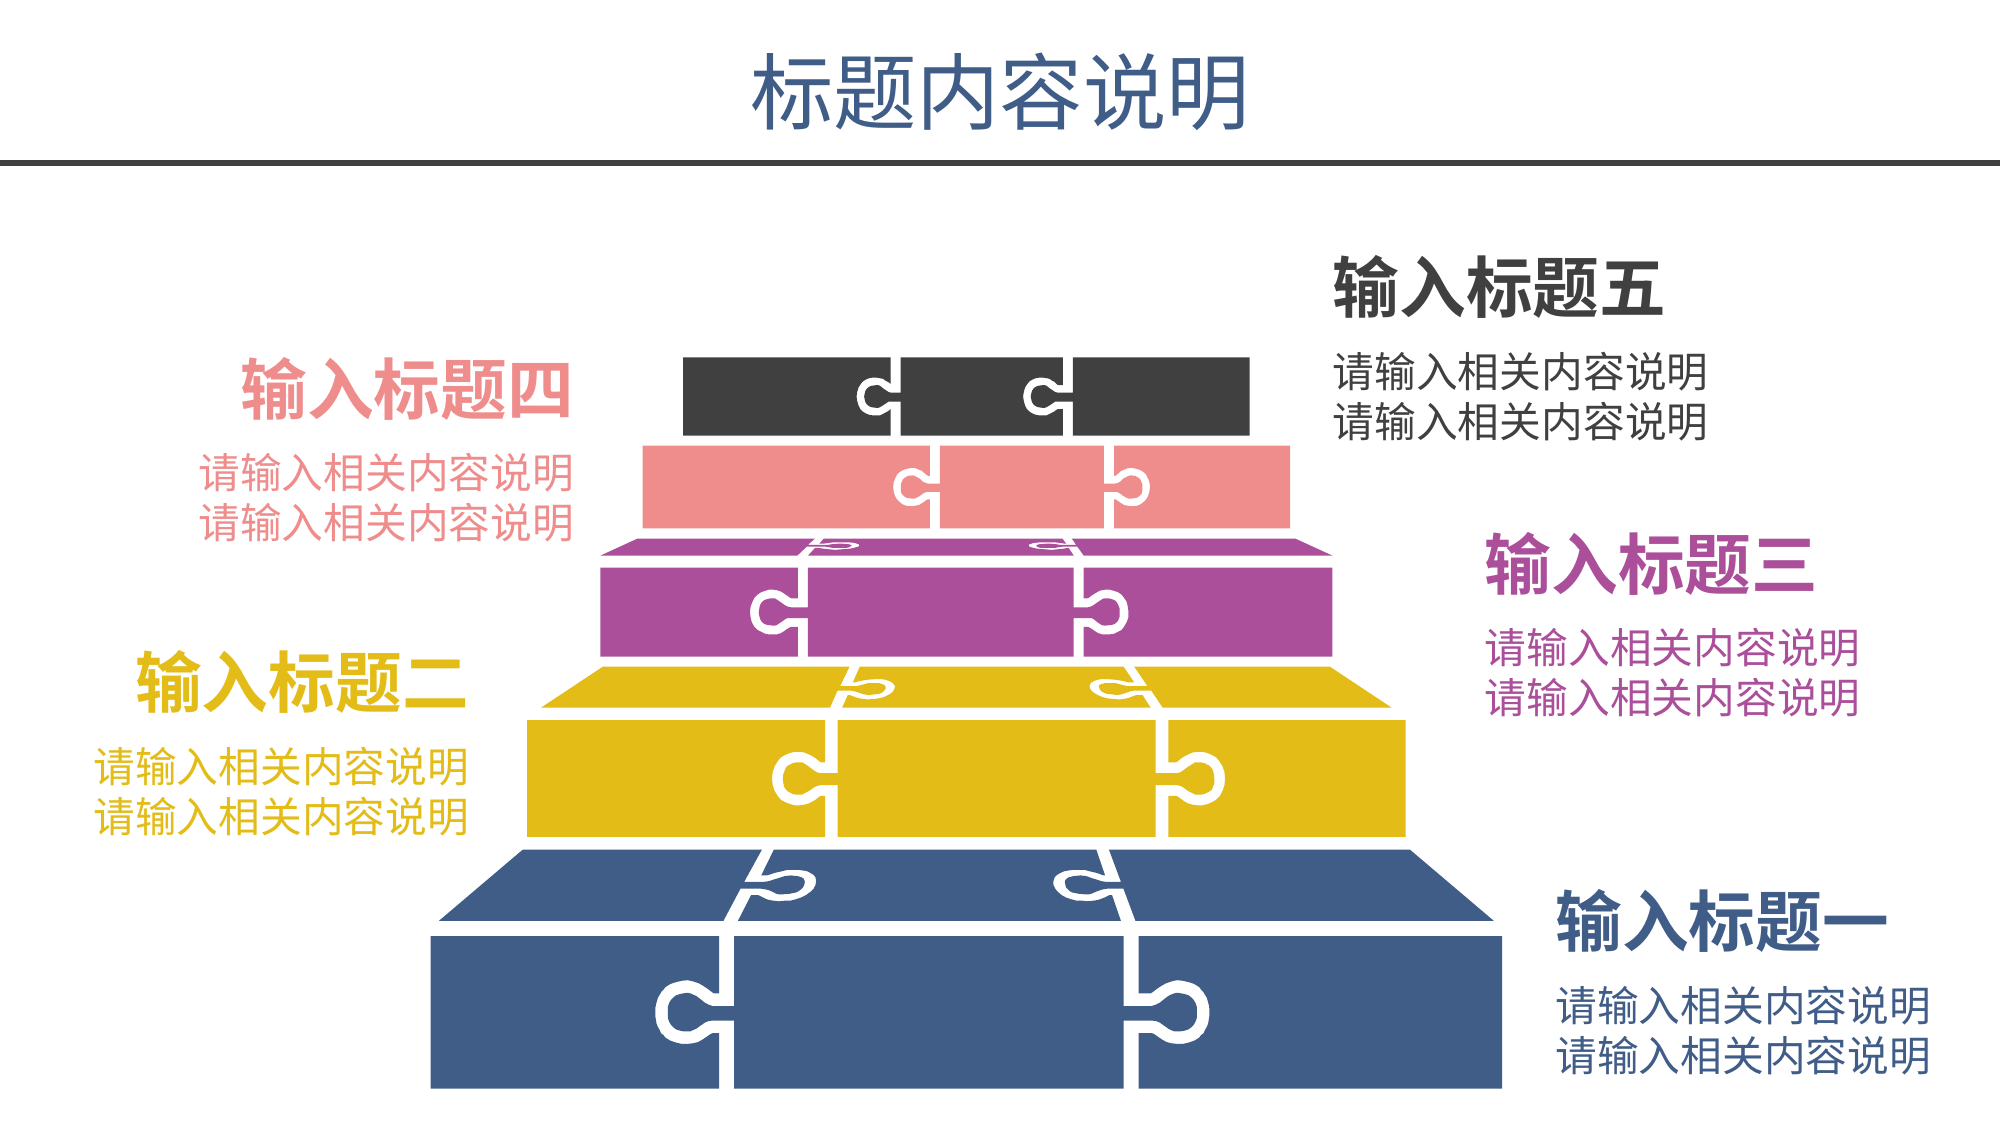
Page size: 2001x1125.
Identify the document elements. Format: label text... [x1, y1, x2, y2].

text_box 输入标题五 [1317, 238, 1744, 334]
title 标题内容说明 [137, 39, 1863, 155]
text_box [642, 445, 930, 529]
text_box [1168, 720, 1406, 837]
text_box [600, 538, 852, 556]
text_box [864, 357, 1063, 436]
text_box [600, 567, 798, 657]
text_box [438, 849, 805, 921]
text_box [430, 936, 720, 1089]
text_box 请输入相关内容说明 请输入相关内容说明 [1540, 972, 1967, 1088]
text_box [1036, 538, 1333, 556]
text_box 请输入相关内容说明 请输入相关内容说明 [1317, 337, 1744, 453]
text_box [1030, 357, 1250, 436]
text_box [1098, 666, 1392, 708]
text_box 请输入相关内容说明 请输入相关内容说明 [163, 439, 589, 555]
text_box [683, 357, 891, 436]
text_box [842, 666, 1151, 708]
text_box 输入标题一 [1540, 872, 1967, 968]
text_box [737, 849, 1121, 921]
text_box [1064, 849, 1494, 921]
text_box [808, 538, 1074, 556]
text_box 输入标题二 [58, 633, 484, 729]
text_box [667, 936, 1197, 1089]
text_box [527, 720, 826, 837]
text_box [782, 720, 1215, 837]
text_box [1138, 936, 1503, 1089]
text_box 请输入相关内容说明 请输入相关内容说明 [58, 733, 484, 849]
text_box 请输入相关内容说明 请输入相关内容说明 [1469, 614, 1896, 730]
text_box [541, 666, 886, 708]
text_box 输入标题四 [163, 340, 589, 436]
text_box [758, 567, 1120, 657]
text_box [1114, 445, 1291, 529]
text_box [900, 445, 1143, 529]
text_box 输入标题三 [1469, 515, 1896, 611]
text_box [1083, 567, 1333, 657]
